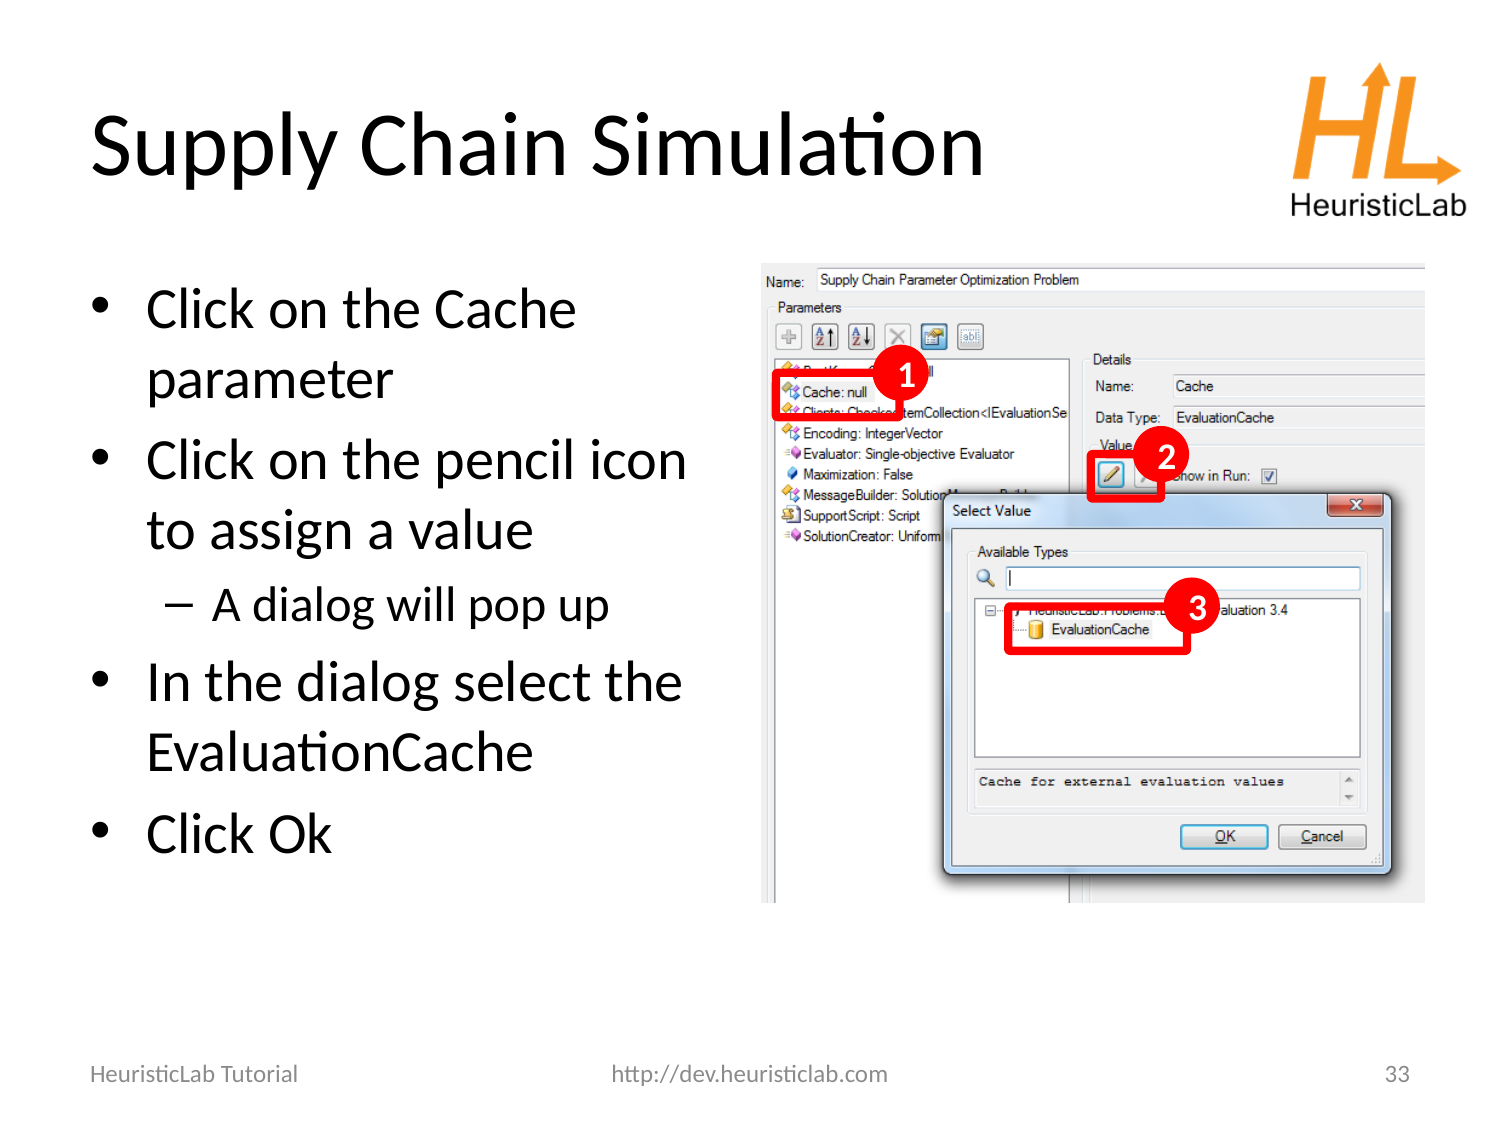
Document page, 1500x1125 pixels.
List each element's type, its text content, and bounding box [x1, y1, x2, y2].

slide_number 33 [1074, 1042, 1425, 1103]
picture [1281, 27, 1474, 244]
title Supply Chain Simulation [75, 45, 1282, 233]
list Click on the Cache parameter Click on the pencil icon to assign a value A dialog will pop up In the dialog select the EvaluationCache Click Ok [75, 262, 738, 1005]
slide_number HeuristicLab Tutorial [75, 1042, 425, 1103]
picture [761, 263, 1425, 904]
footer http://dev.heuristiclab.com [512, 1042, 988, 1103]
